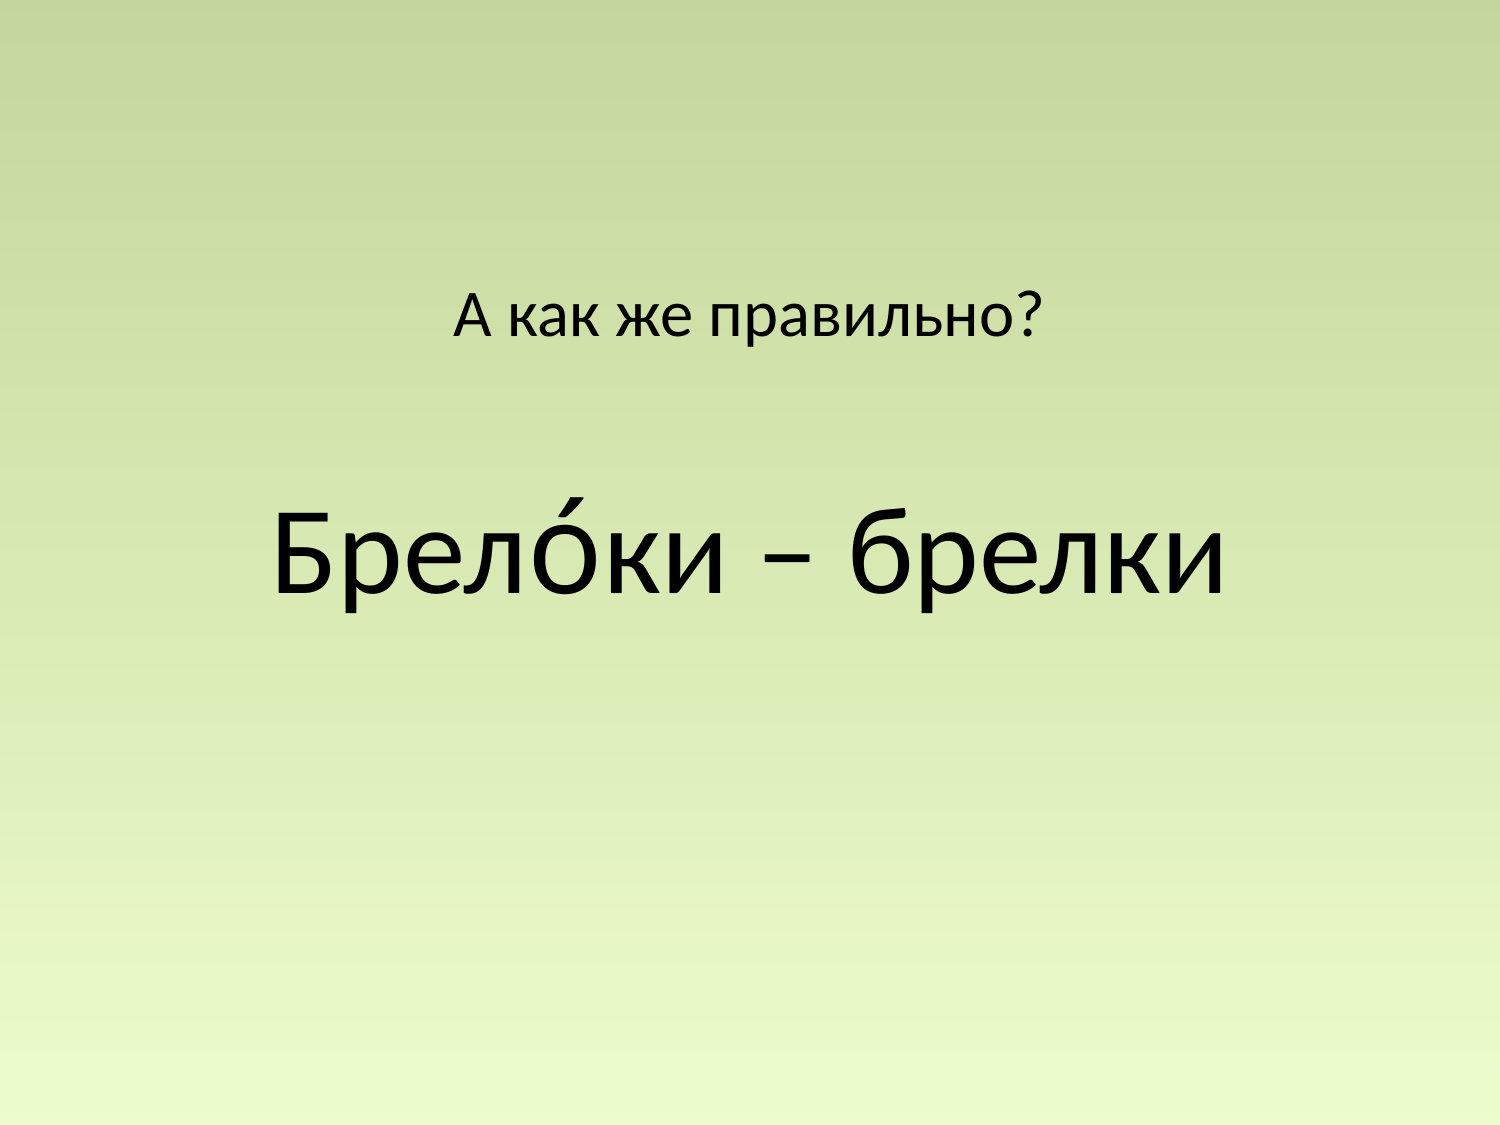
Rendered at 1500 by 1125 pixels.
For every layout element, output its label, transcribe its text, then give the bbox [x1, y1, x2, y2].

list А как же правильно? Брело́ки – брелки [75, 262, 1425, 1005]
